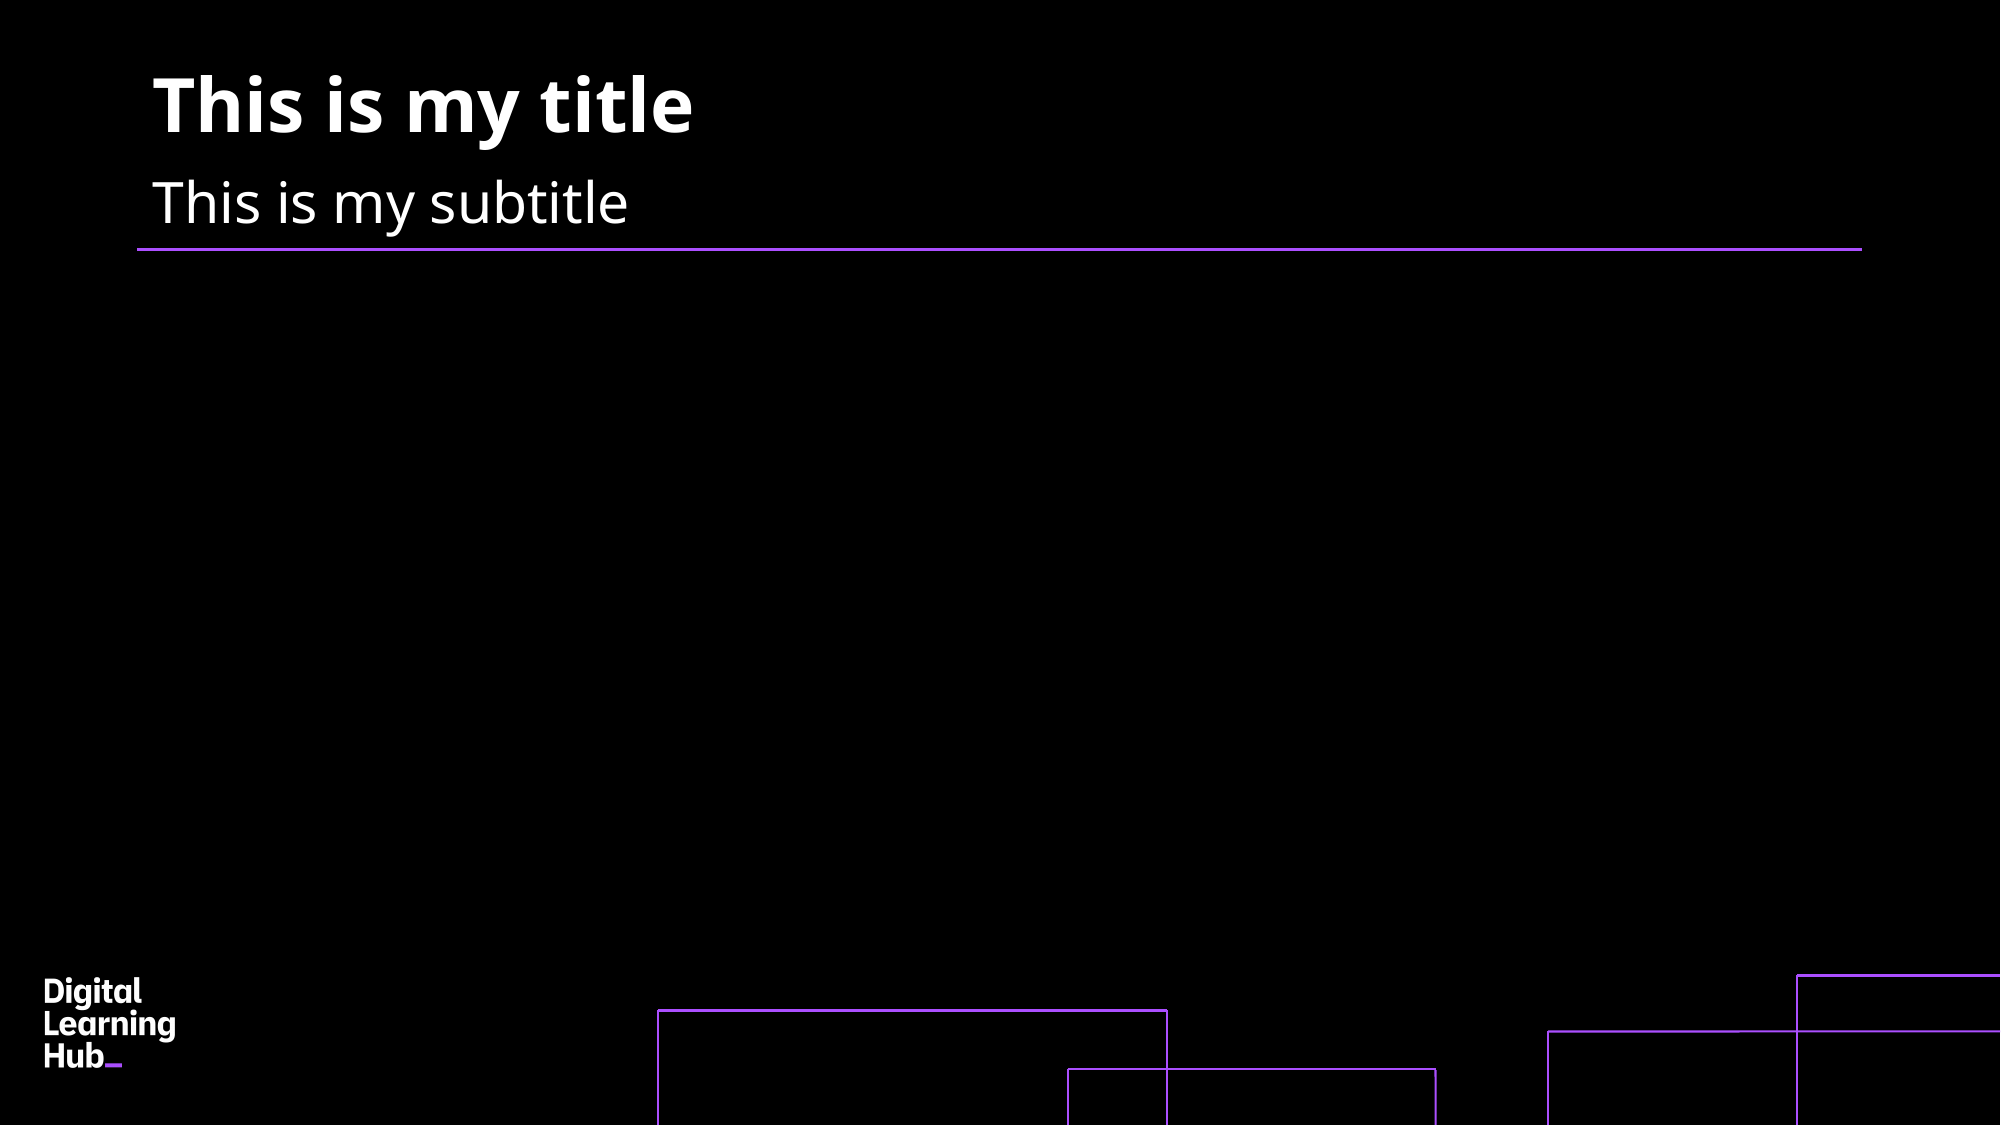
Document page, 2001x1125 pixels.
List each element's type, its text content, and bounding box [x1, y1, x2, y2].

picture [44, 977, 175, 1068]
list This is my subtitle [137, 167, 1863, 244]
title This is my title [137, 59, 1863, 162]
